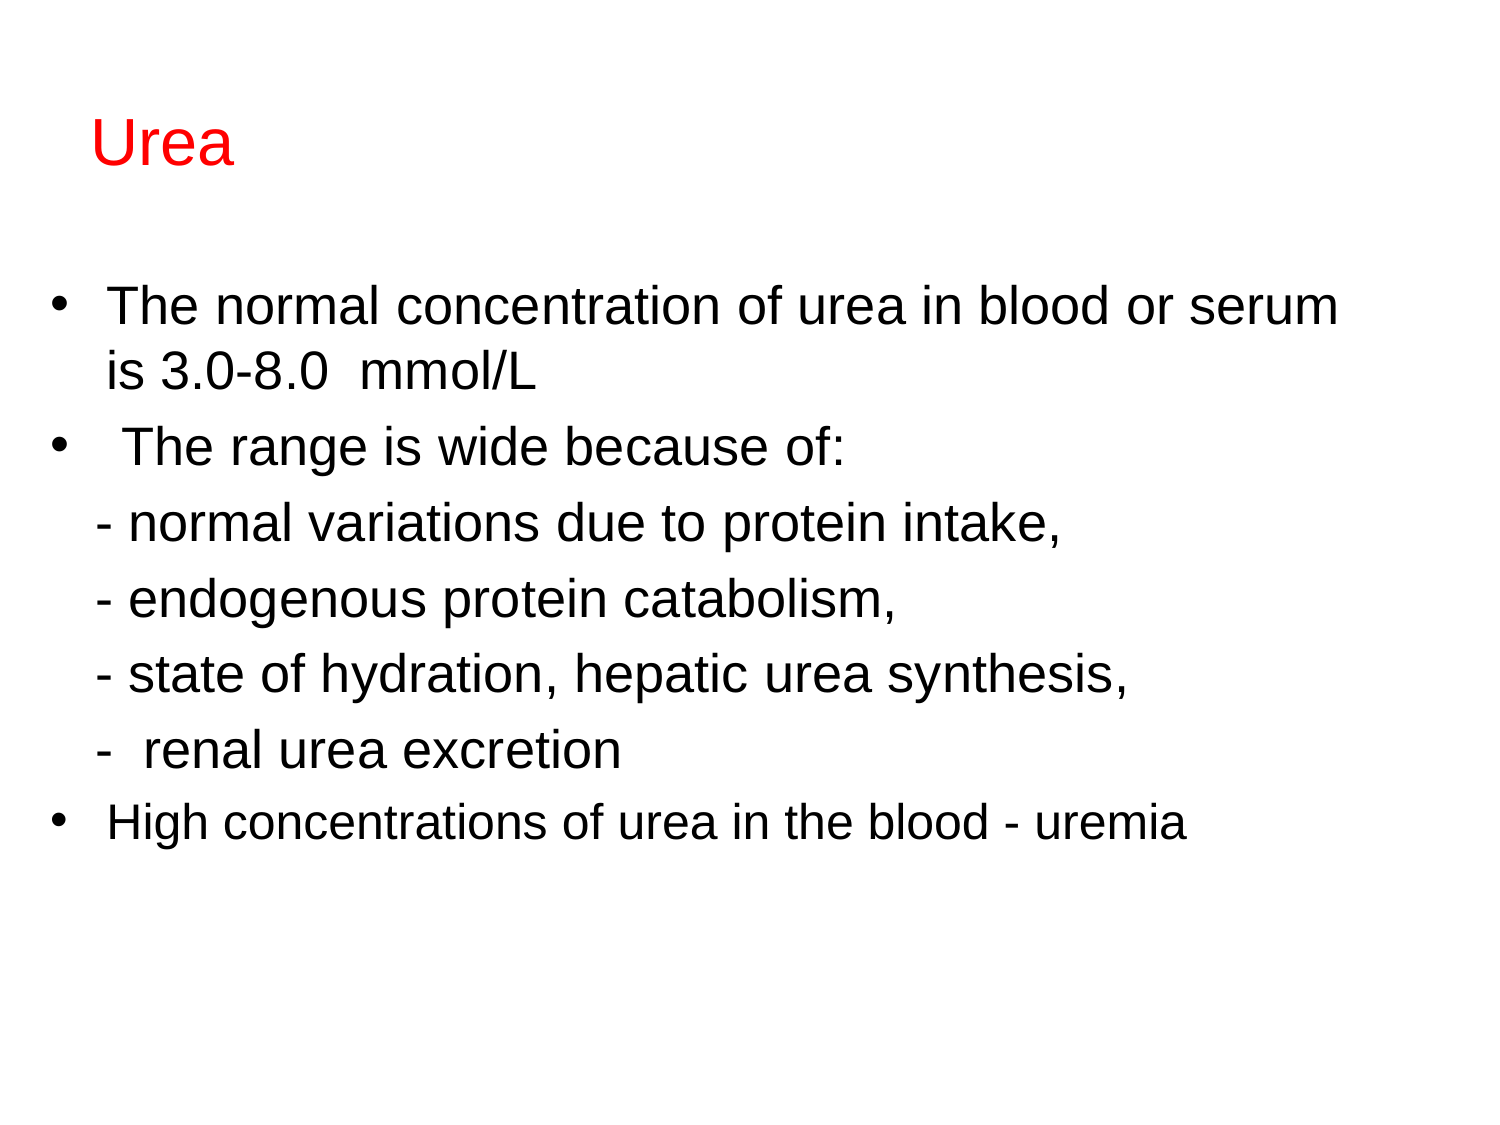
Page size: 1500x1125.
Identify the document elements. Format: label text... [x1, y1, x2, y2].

list The normal concentration of urea in blood or serum is 3.0-8.0 mmol/L The range is wide because of: - normal variations due to protein intake, - endogenous protein catabolism, - state of hydration, hepatic urea synthesis, - renal urea excretion High concentrations of urea in the blood - uremia [35, 262, 1500, 1005]
title Urea [75, 45, 1425, 233]
